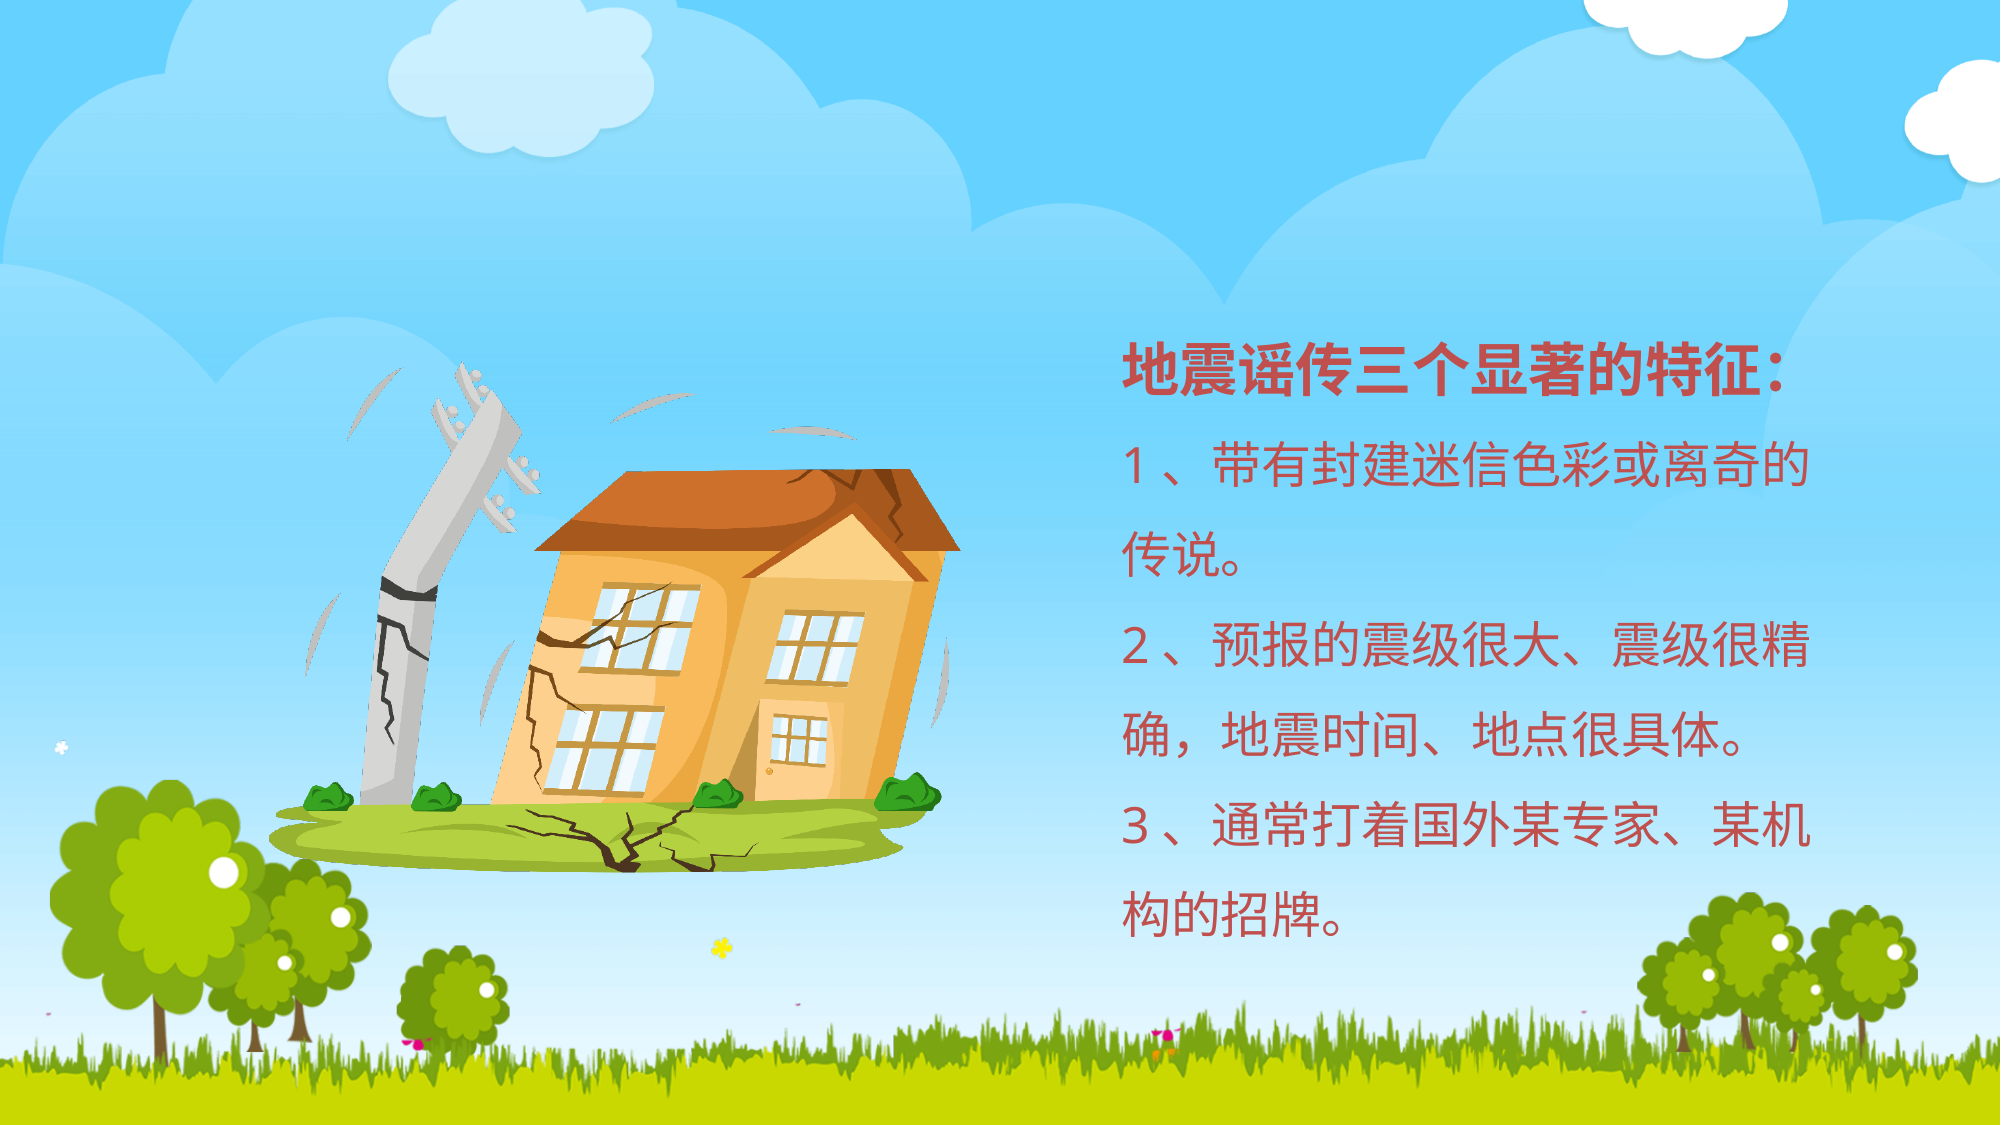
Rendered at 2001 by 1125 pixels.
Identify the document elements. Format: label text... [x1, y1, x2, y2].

picture [0, 0, 2000, 1125]
text_box 地震谣传三个显著的特征： 1、带有封建迷信色彩或离奇的传说。 2、预报的震级很大、震级很精确，地震时间、地点很具体。 3、通常打着国外某专家、某机构的招牌。 [1106, 290, 1859, 730]
